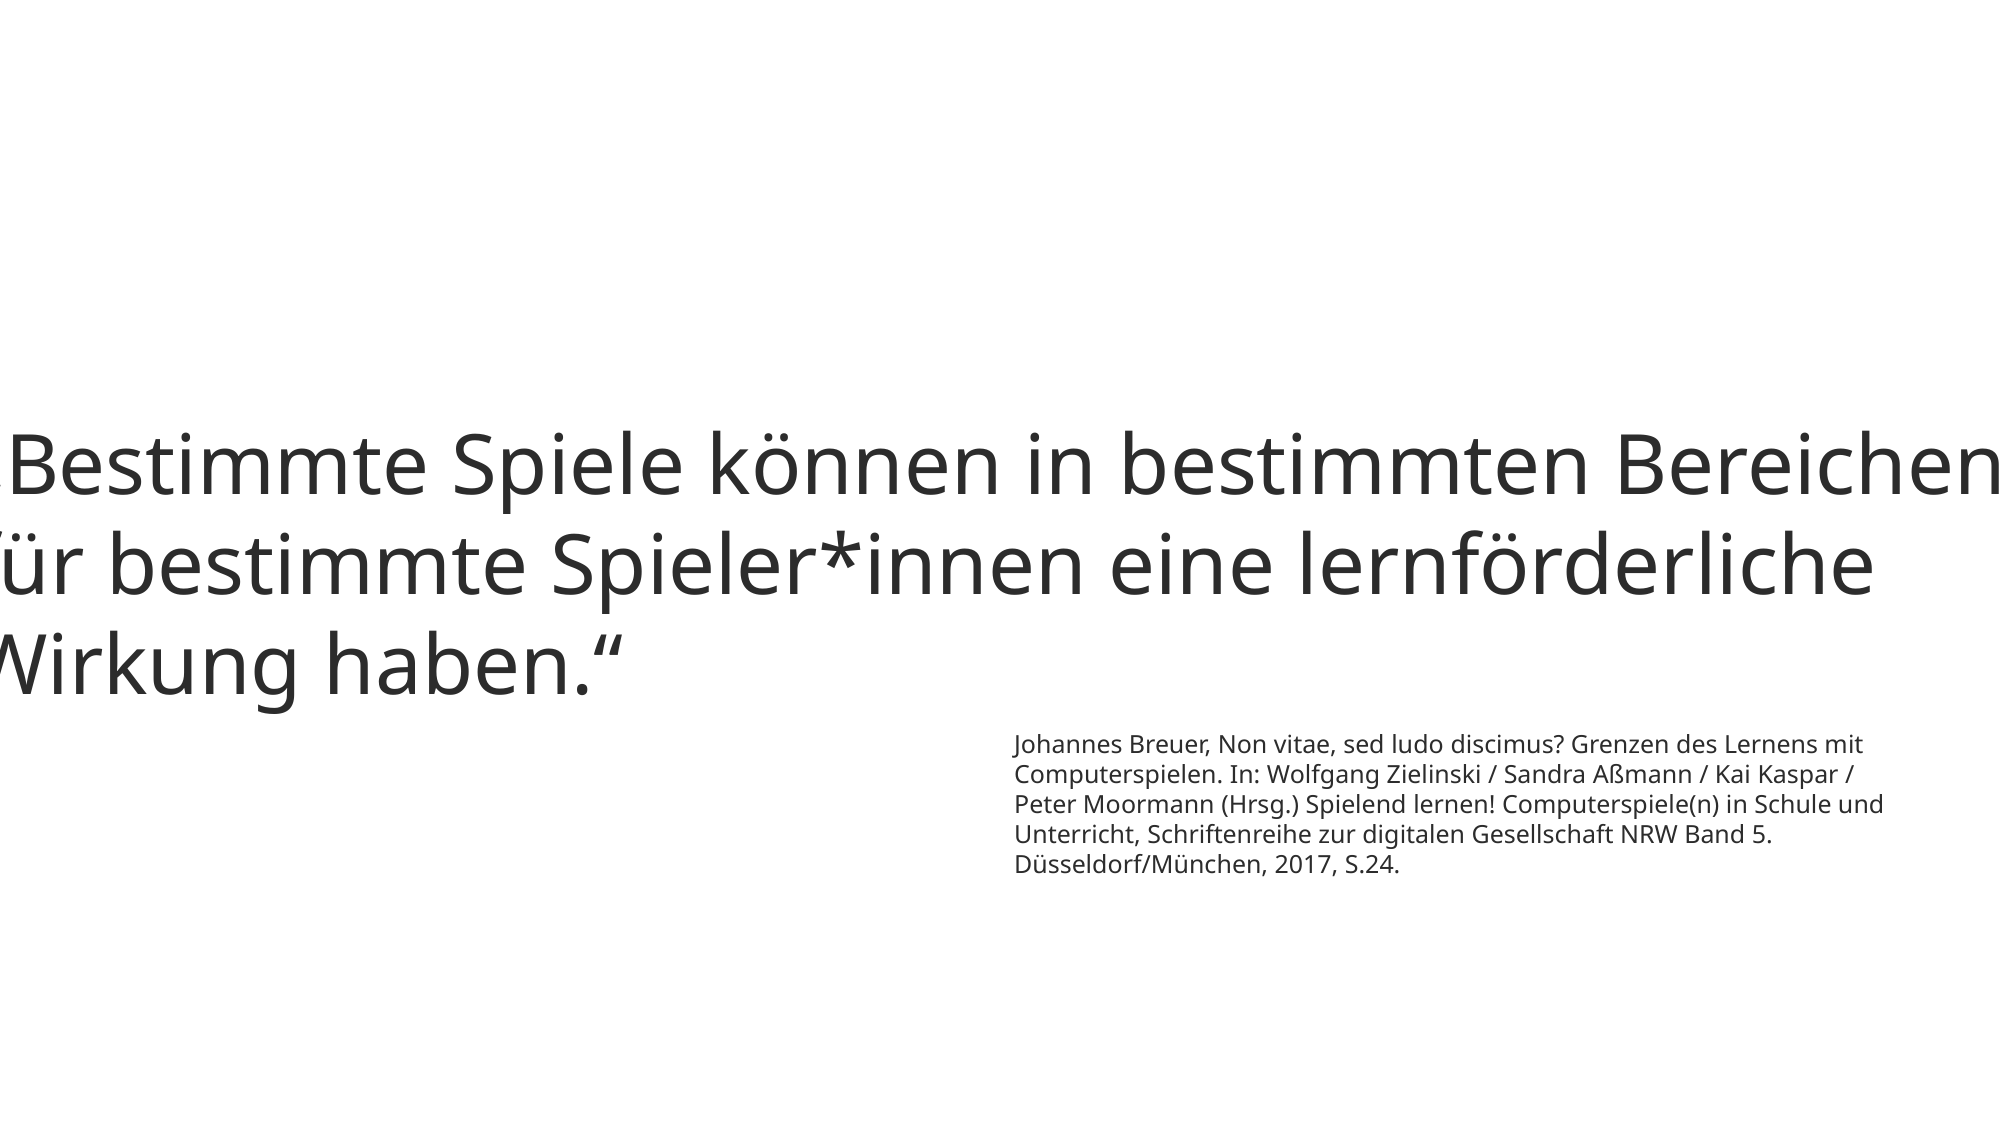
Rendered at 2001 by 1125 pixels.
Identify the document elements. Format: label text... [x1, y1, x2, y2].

text_box Johannes Breuer, Non vitae, sed ludo discimus? Grenzen des Lernens mit Computerspielen. In: Wolfgang Zielinski / Sandra Aßmann / Kai Kaspar / Peter Moormann (Hrsg.) Spielend lernen! Computerspiele(n) in Schule und Unterricht, Schriftenreihe zur digitalen Gesellschaft NRW Band 5. Düsseldorf/München, 2017, S.24. [999, 721, 1929, 886]
text_box „Bestimmte Spiele können in bestimmten Bereichen für bestimmte Spieler*innen eine lernförderliche Wirkung haben.“ [0, 403, 2000, 719]
